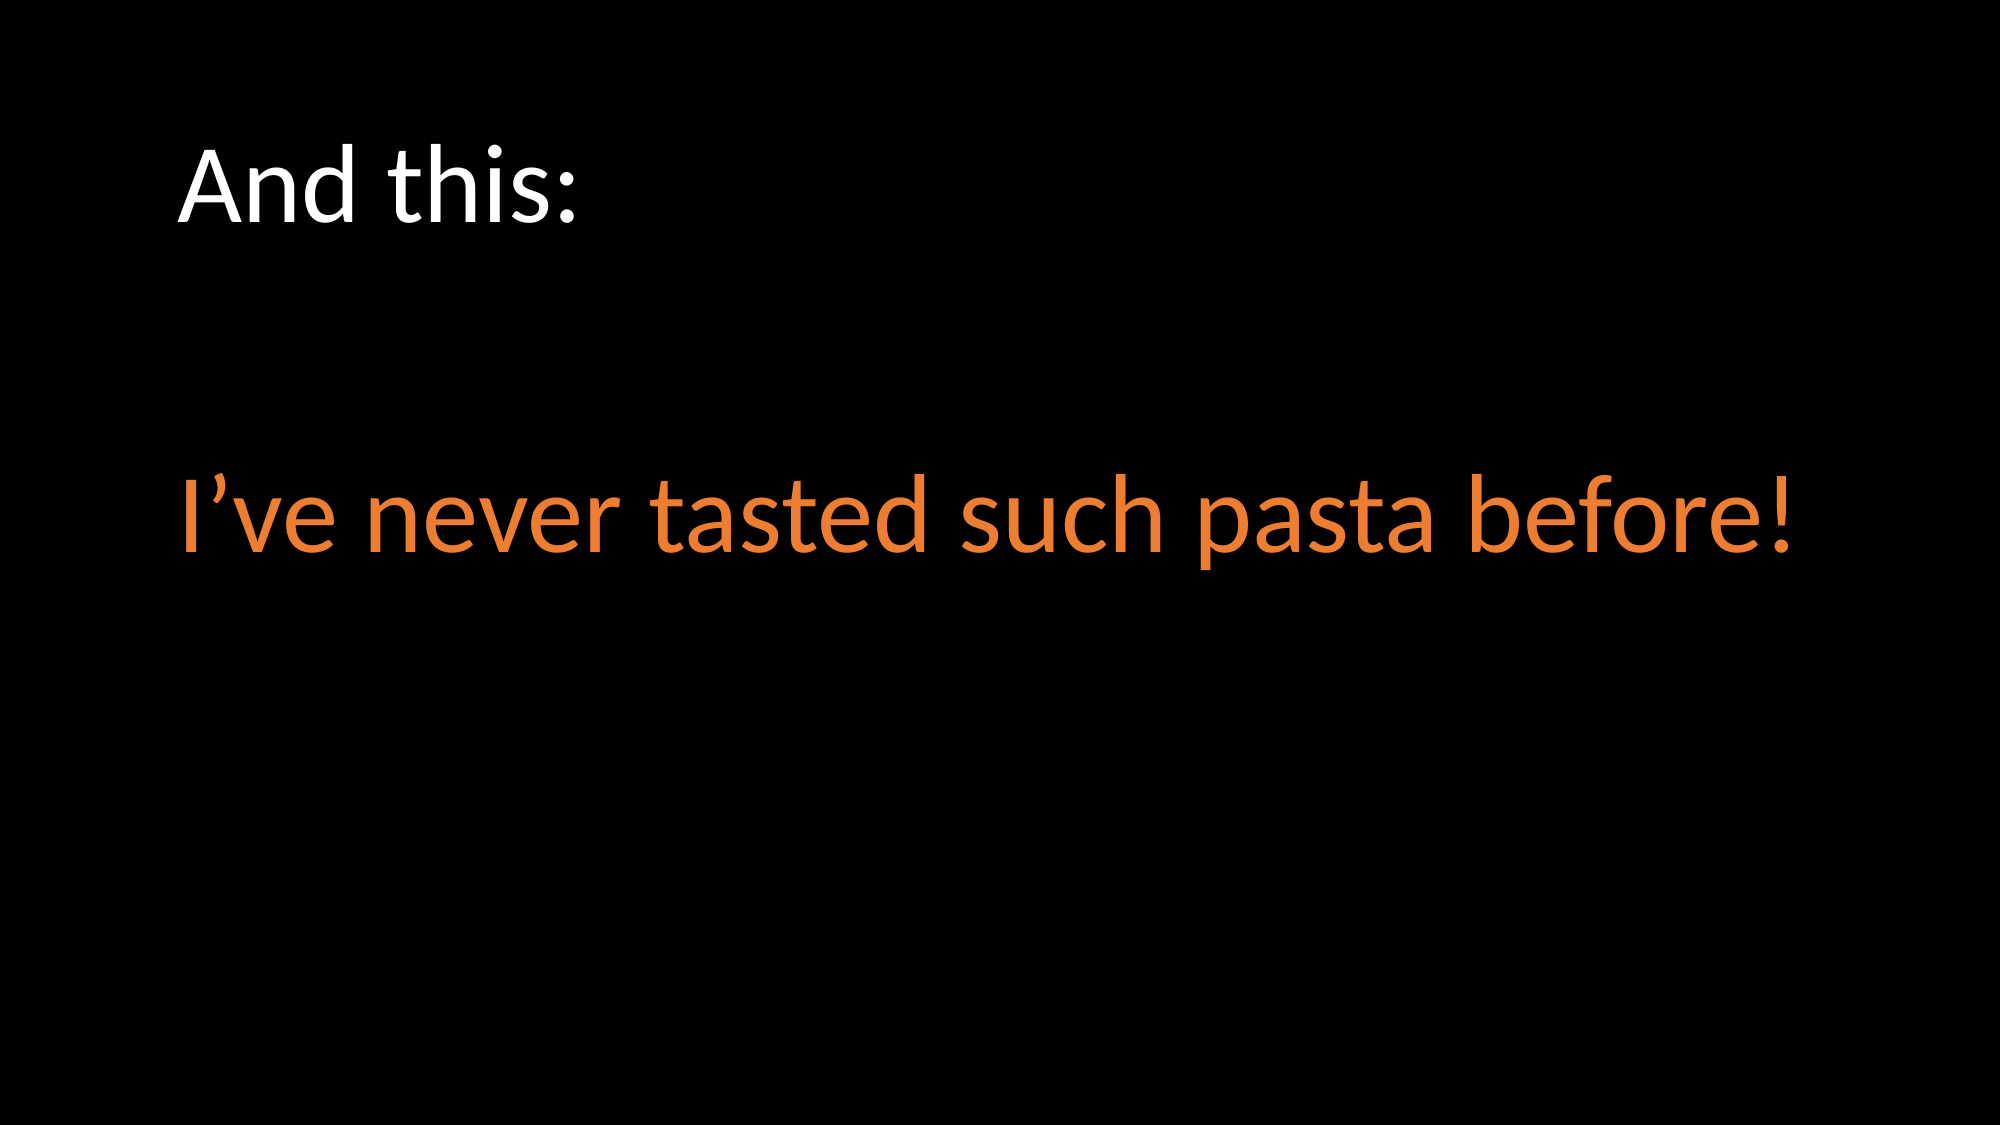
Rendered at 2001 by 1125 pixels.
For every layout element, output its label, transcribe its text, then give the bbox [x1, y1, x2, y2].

text_box And this: [162, 102, 1666, 253]
text_box I’ve never tasted such pasta before! [162, 432, 1873, 583]
